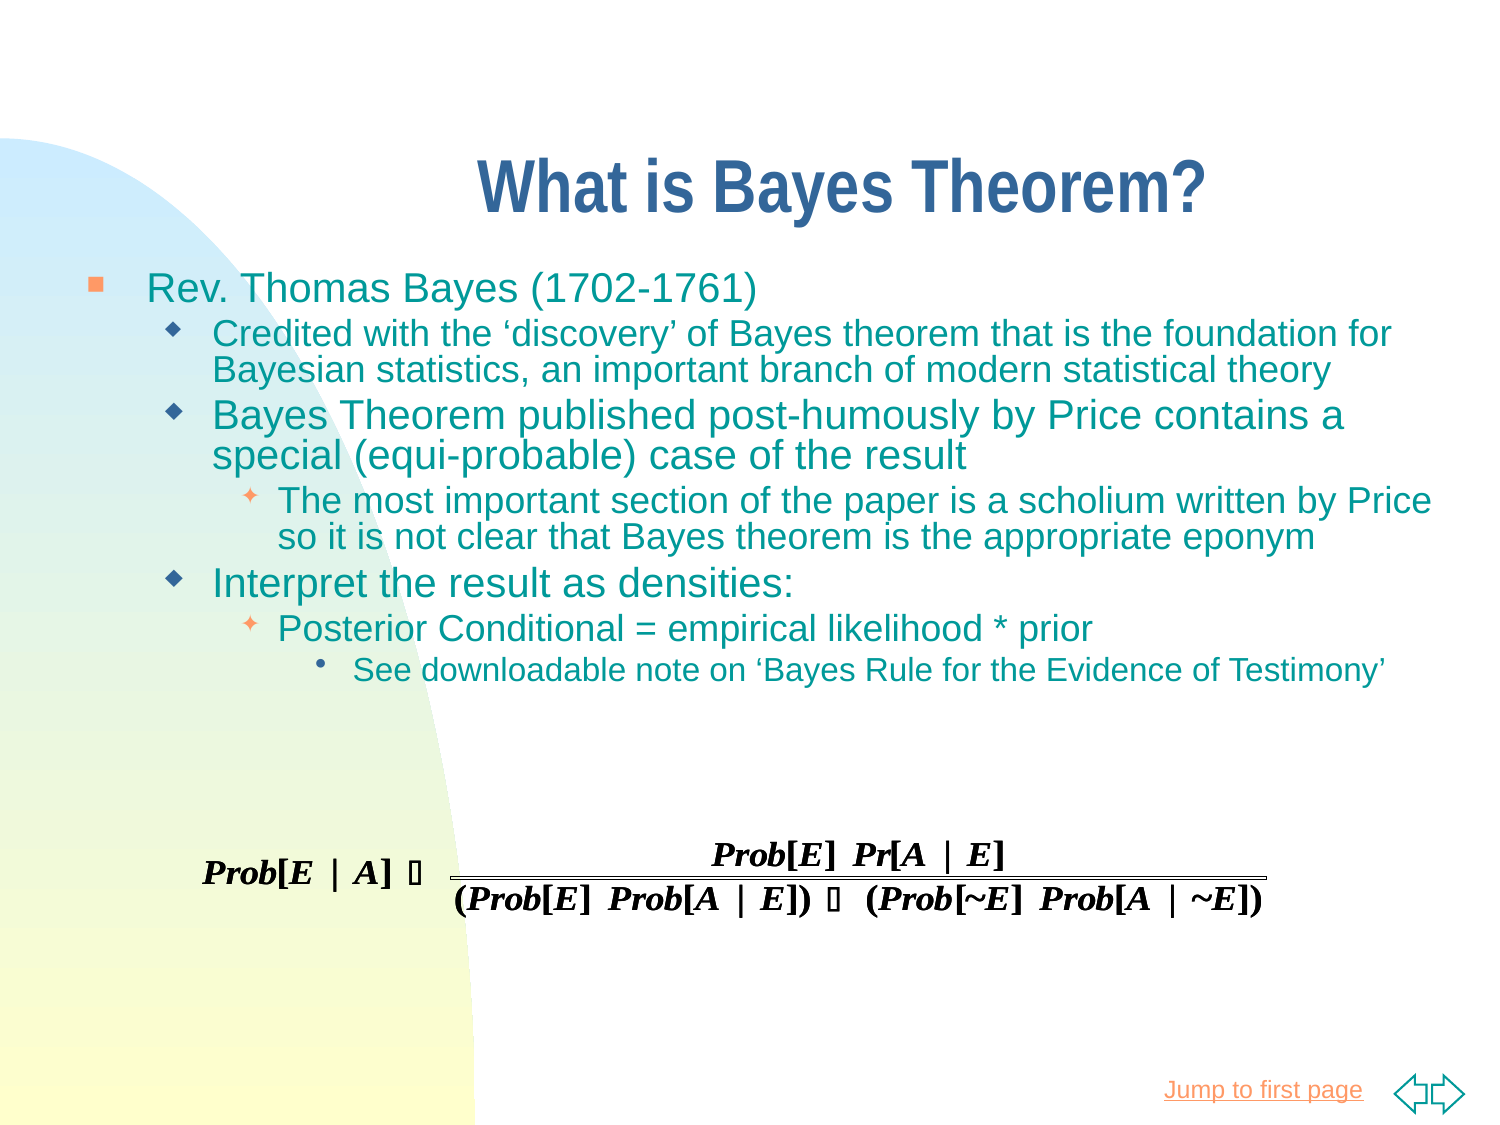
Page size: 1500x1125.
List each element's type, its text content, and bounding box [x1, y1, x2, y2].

title What is Bayes Theorem? [462, 99, 1463, 262]
list Rev. Thomas Bayes (1702-1761) Credited with the ‘discovery’ of Bayes theorem that is the foundation for Bayesian statistics, an important branch of modern statistical theory Bayes Theorem published post-humously by Price contains a special (equi-probable) case of the result The most important section of the paper is a scholium written by Price so it is not clear that Bayes theorem is the appropriate eponym Interpret the result as densities: Posterior Conditional = empirical likelihood * prior See downloadable note on ‘Bayes Rule for the Evidence of Testimony’ [74, 262, 1463, 788]
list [187, 799, 1276, 981]
